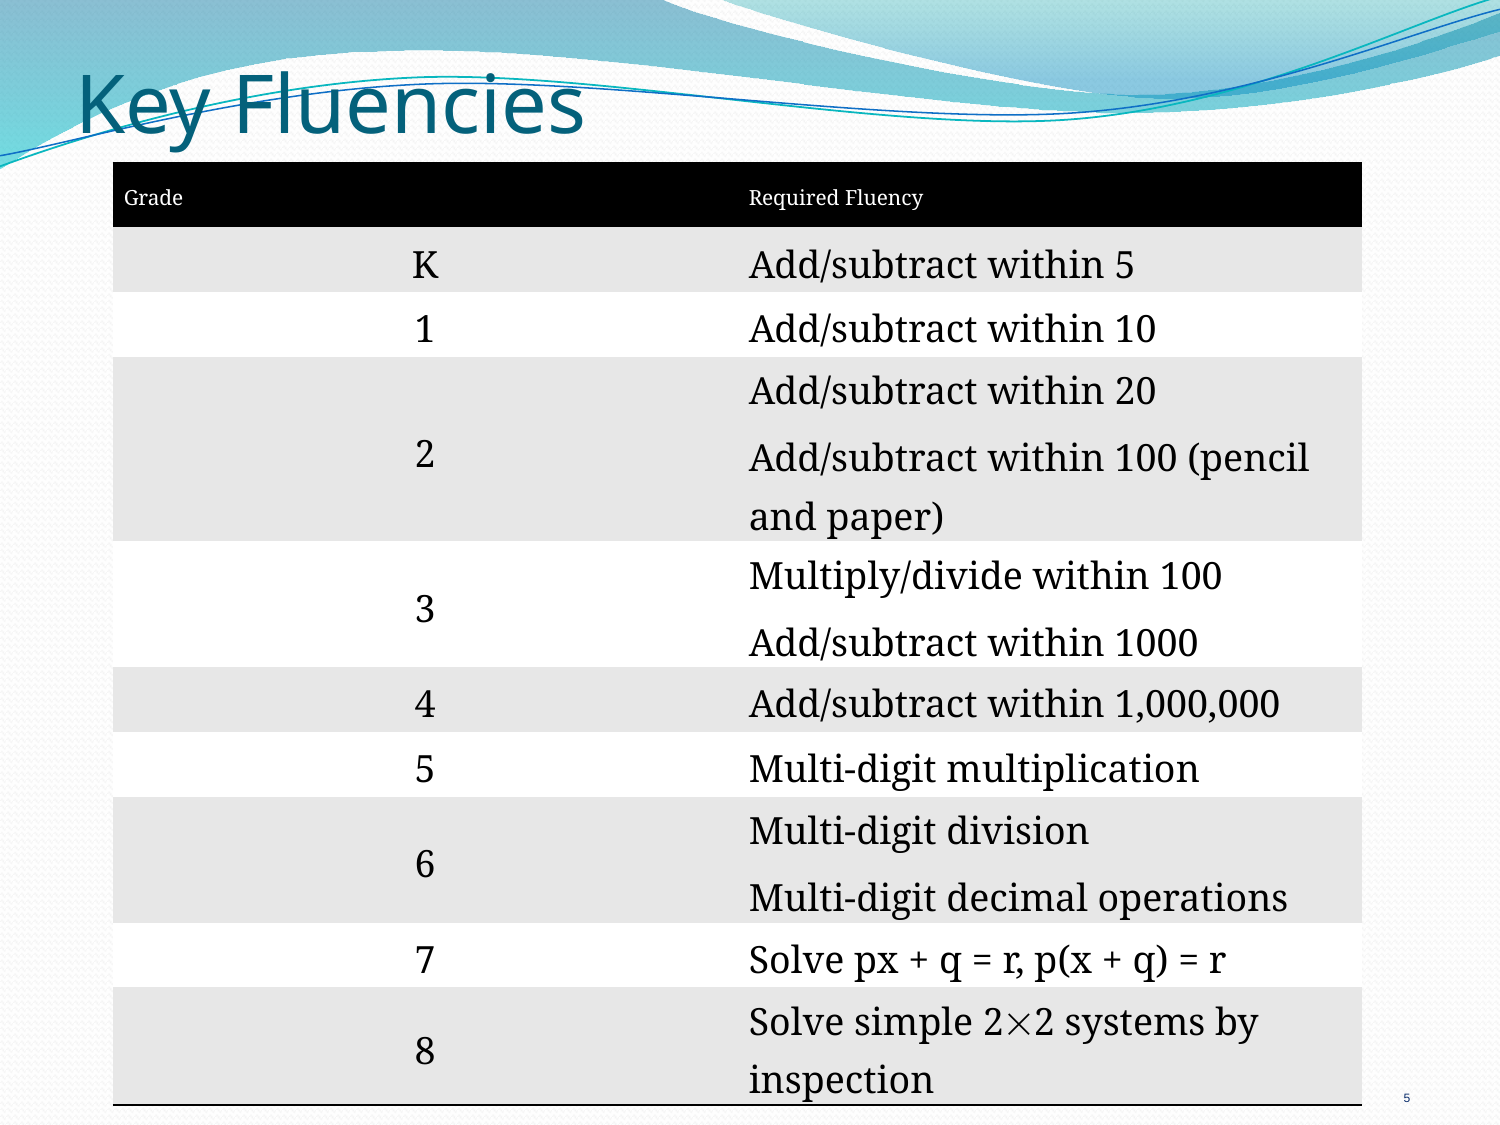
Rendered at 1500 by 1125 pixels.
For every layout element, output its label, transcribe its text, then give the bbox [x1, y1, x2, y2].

table_cell Multi-digit multiplication [737, 732, 1362, 797]
table_cell Solve simple 22 systems by inspection [737, 987, 1362, 1104]
table_cell 6 [113, 797, 737, 923]
table_cell 8 [113, 987, 737, 1104]
table_cell Solve px + q = r, p(x + q) = r [737, 923, 1362, 987]
table_cell Multiply/divide within 100 Add/subtract within 1000 [737, 541, 1362, 667]
table_cell Add/subtract within 10 [737, 292, 1362, 357]
table_header Grade [113, 163, 737, 227]
table_cell Add/subtract within 1,000,000 [737, 667, 1362, 732]
table_cell 2 [113, 357, 737, 541]
table_cell K [113, 227, 737, 292]
table_cell Add/subtract within 5 [737, 227, 1362, 292]
table_cell Multi-digit division Multi-digit decimal operations [737, 797, 1362, 923]
title Key Fluencies [75, 45, 1425, 150]
table_cell 7 [113, 923, 737, 987]
table_cell 5 [113, 732, 737, 797]
table_cell 1 [113, 292, 737, 357]
text_box 5 [1327, 1060, 1425, 1121]
table_cell 4 [113, 667, 737, 732]
table_header Required Fluency [737, 163, 1362, 227]
table_cell Add/subtract within 20 Add/subtract within 100 (pencil and paper) [737, 357, 1362, 541]
table_cell 3 [113, 541, 737, 667]
